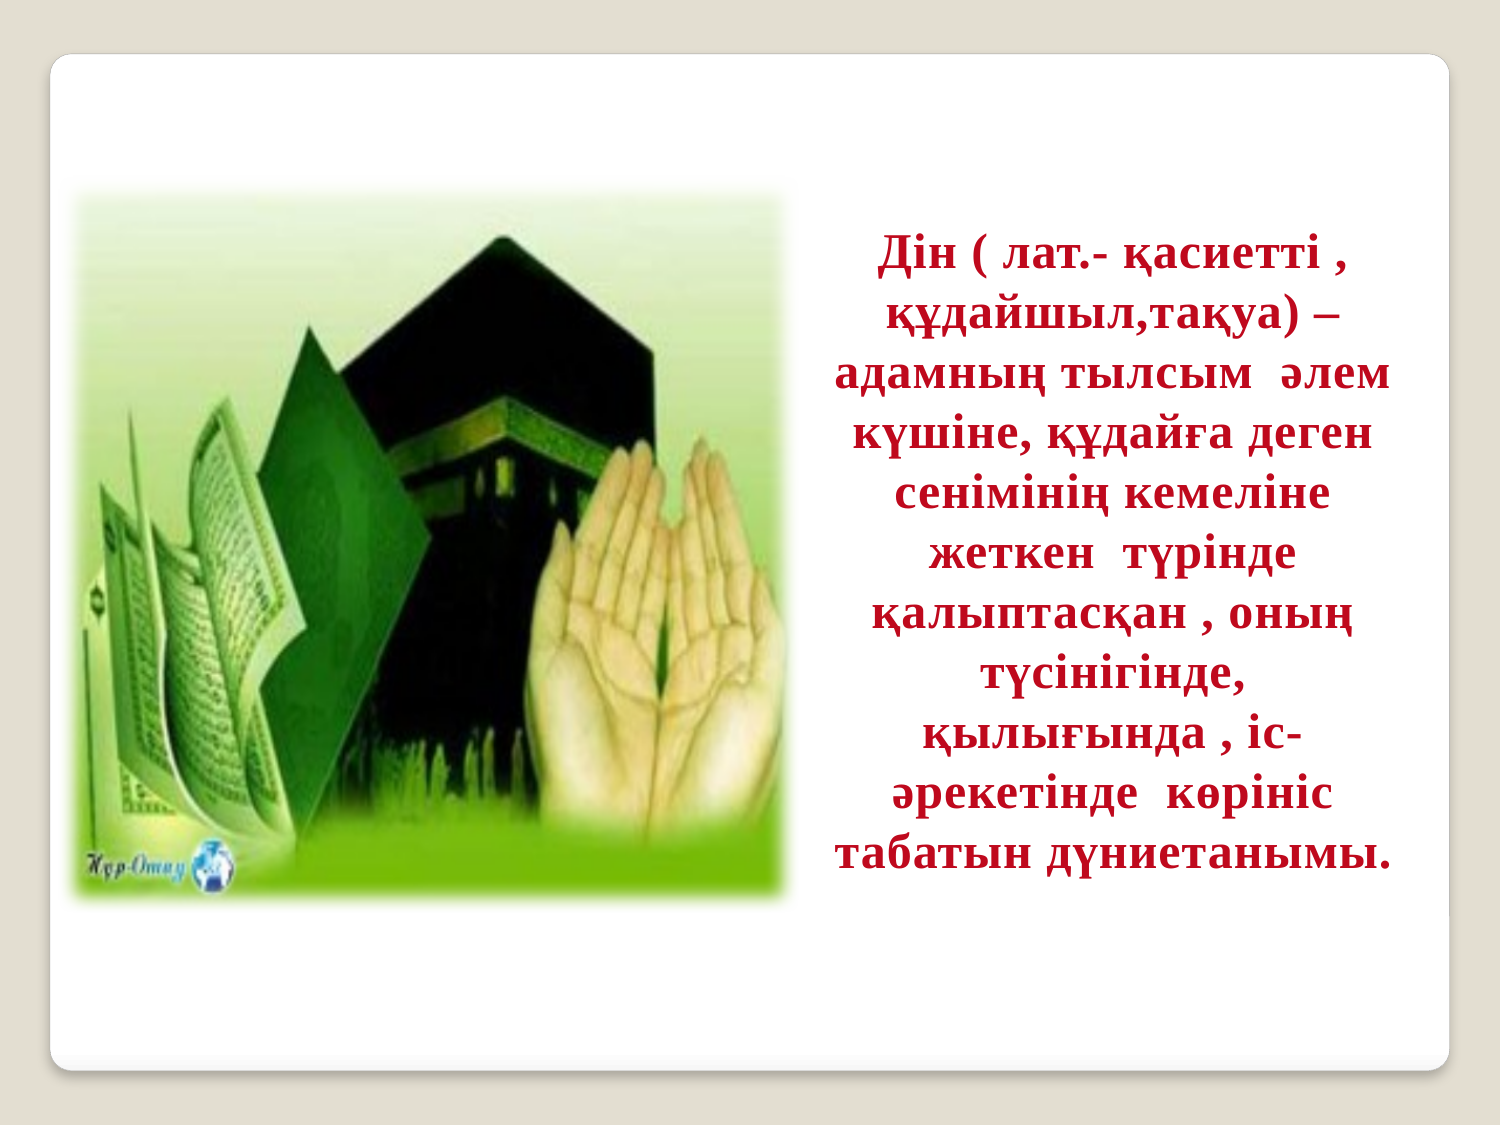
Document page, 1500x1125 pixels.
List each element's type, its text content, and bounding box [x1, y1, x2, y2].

text_box Дін ( лат.- қасиетті , құдайшыл,тақуа) – адамның тылсым әлем күшіне, құдайға деген сенімінің кемеліне жеткен түрінде қалыптасқан , оның түсінігінде, қылығында , іс-әрекетінде көрініс табатын дүниетанымы. [808, 210, 1418, 886]
picture [58, 175, 801, 915]
